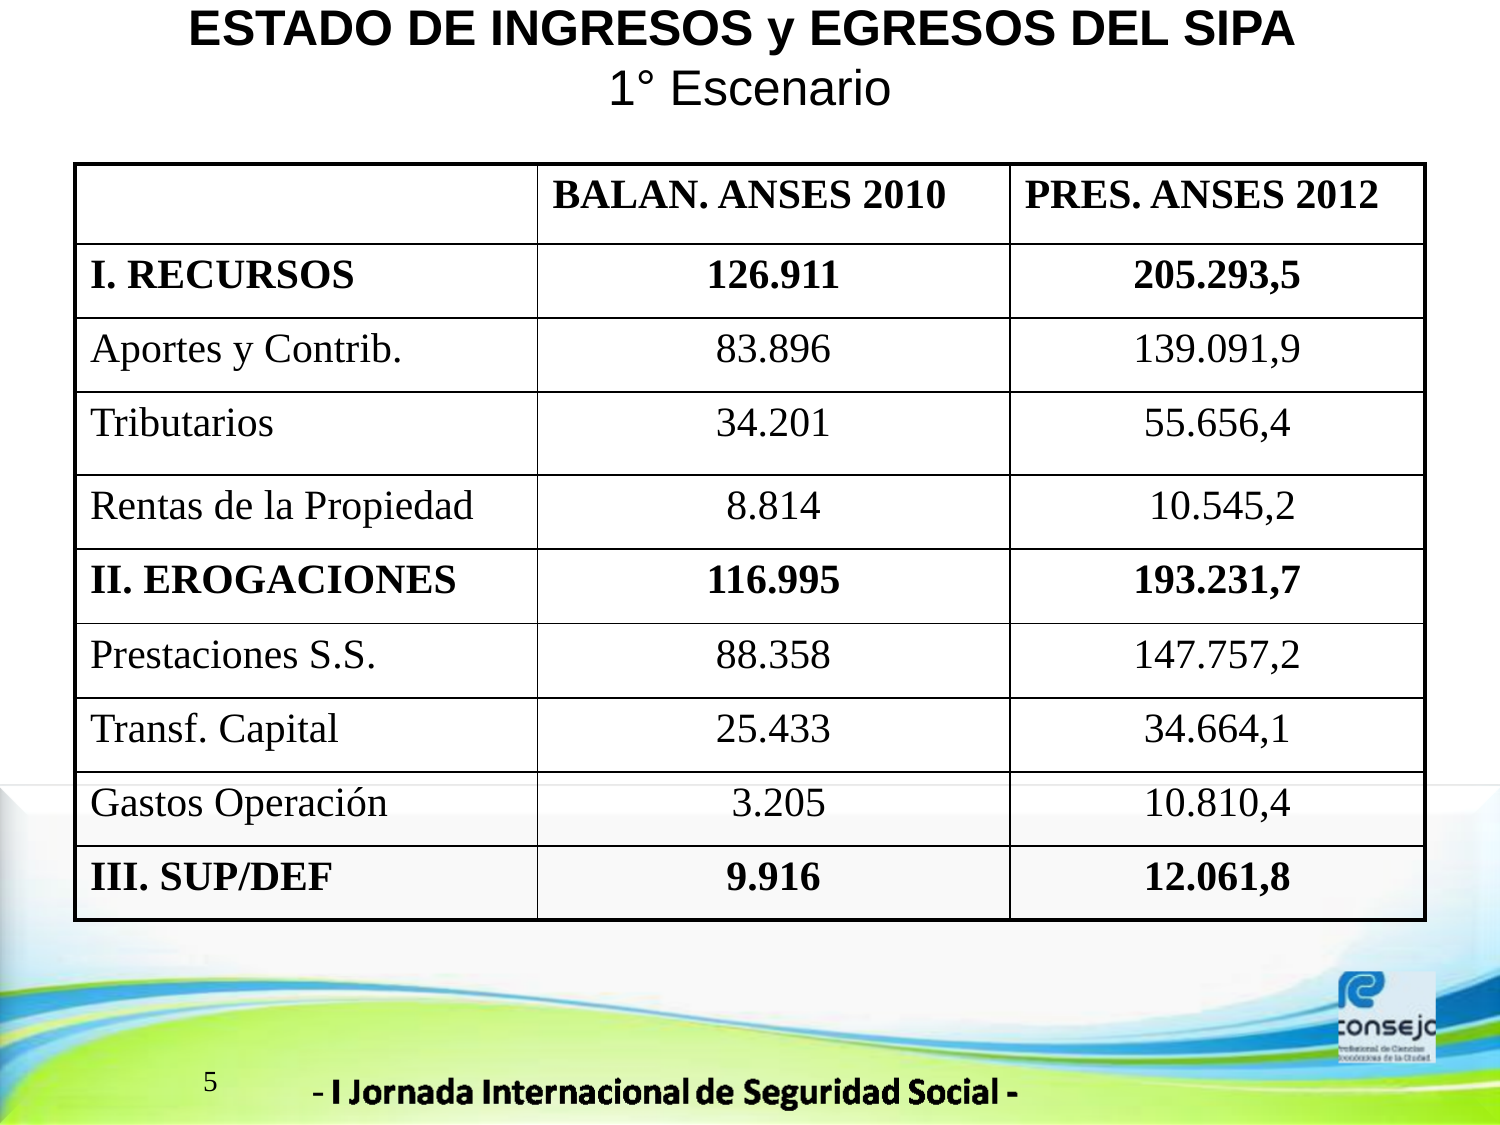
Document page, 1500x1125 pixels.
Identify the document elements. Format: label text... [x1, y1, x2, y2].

table_cell 126.911 [538, 245, 1009, 317]
table_cell 12.061,8 [1011, 847, 1423, 918]
table_cell 10.545,2 [1011, 476, 1423, 548]
table_cell Aportes y Contrib. [77, 319, 537, 391]
table_header [77, 166, 537, 243]
table_header PRES. ANSES 2012 [1011, 166, 1423, 243]
table_cell 116.995 [538, 550, 1009, 623]
table_cell 9.916 [538, 847, 1009, 918]
table_cell Tributarios [77, 393, 537, 474]
table_cell III. SUP/DEF [77, 847, 537, 918]
table_cell 3.205 [538, 773, 1009, 845]
table_cell 139.091,9 [1011, 319, 1423, 391]
table_cell 83.896 [538, 319, 1009, 391]
picture [0, 780, 1500, 1125]
table_cell 55.656,4 [1011, 393, 1423, 474]
table_cell 147.757,2 [1011, 624, 1423, 697]
table_cell 88.358 [538, 624, 1009, 697]
table_cell 25.433 [538, 699, 1009, 771]
table_cell Rentas de la Propiedad [77, 476, 537, 548]
table_cell 34.664,1 [1011, 699, 1423, 771]
table_cell I. RECURSOS [77, 245, 537, 317]
table_cell Gastos Operación [77, 773, 537, 845]
table_cell 205.293,5 [1011, 245, 1423, 317]
table_header BALAN. ANSES 2010 [538, 166, 1009, 243]
table_cell 10.810,4 [1011, 773, 1423, 845]
table_cell Prestaciones S.S. [77, 624, 537, 697]
table_cell 8.814 [538, 476, 1009, 548]
slide_number 5 [0, 1054, 234, 1125]
table_cell 34.201 [538, 393, 1009, 474]
title ESTADO DE INGRESOS y EGRESOS DEL SIPA 1° Escenario [112, 0, 1388, 162]
table_cell 193.231,7 [1011, 550, 1423, 623]
table_cell Transf. Capital [77, 699, 537, 771]
table_cell II. EROGACIONES [77, 550, 537, 623]
